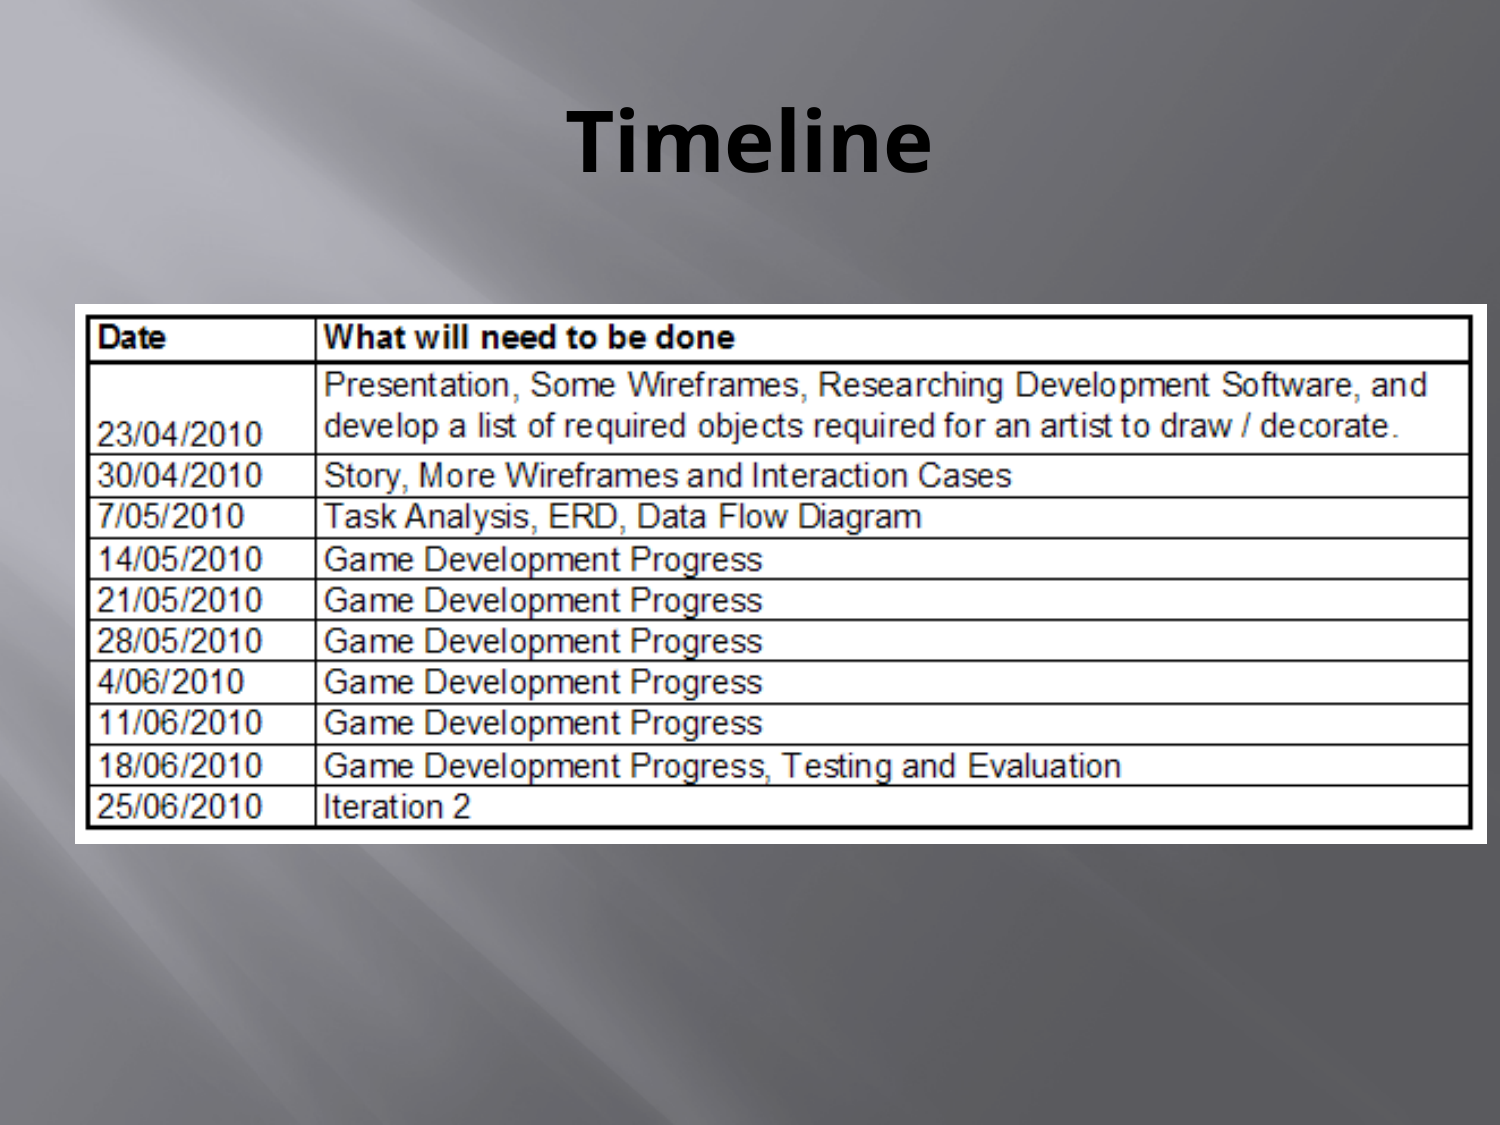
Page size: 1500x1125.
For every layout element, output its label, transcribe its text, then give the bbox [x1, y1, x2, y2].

title Timeline [75, 45, 1425, 233]
picture [74, 304, 1487, 844]
